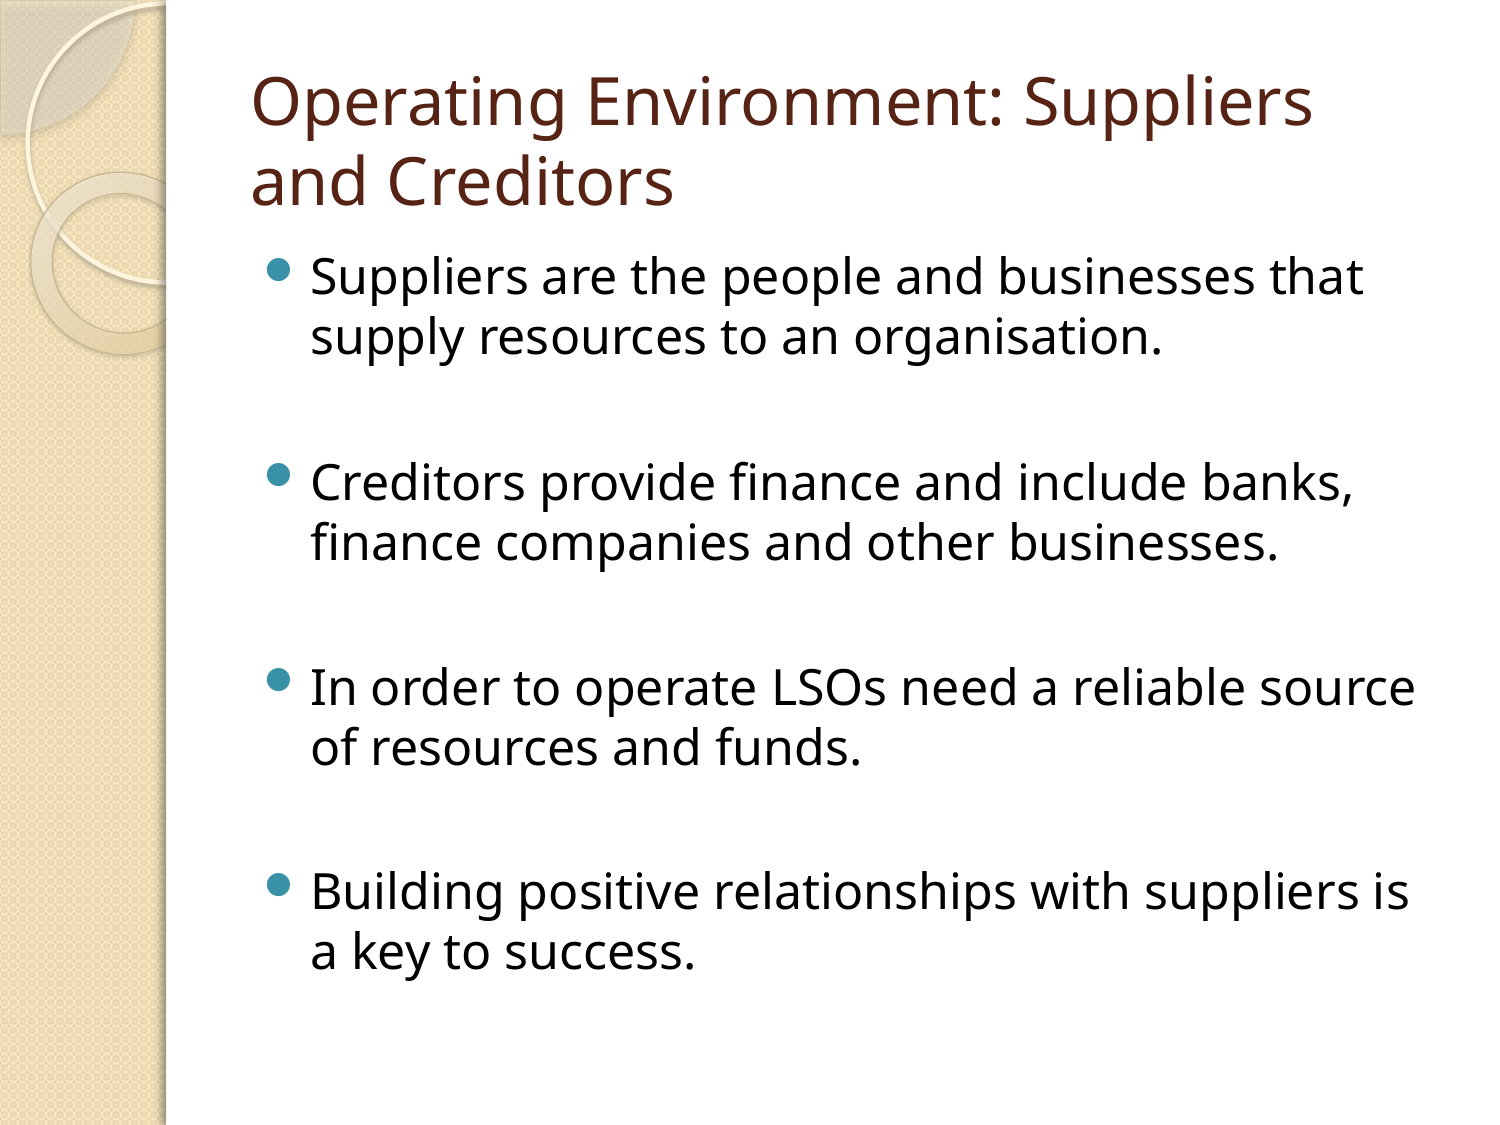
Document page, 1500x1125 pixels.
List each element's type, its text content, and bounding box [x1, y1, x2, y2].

title Operating Environment: Suppliers and Creditors [235, 45, 1466, 233]
list Suppliers are the people and businesses that supply resources to an organisation. Creditors provide finance and include banks, finance companies and other businesses. In order to operate LSOs need a reliable source of resources and funds. Building positive relationships with suppliers is a key to success. [235, 237, 1466, 1025]
